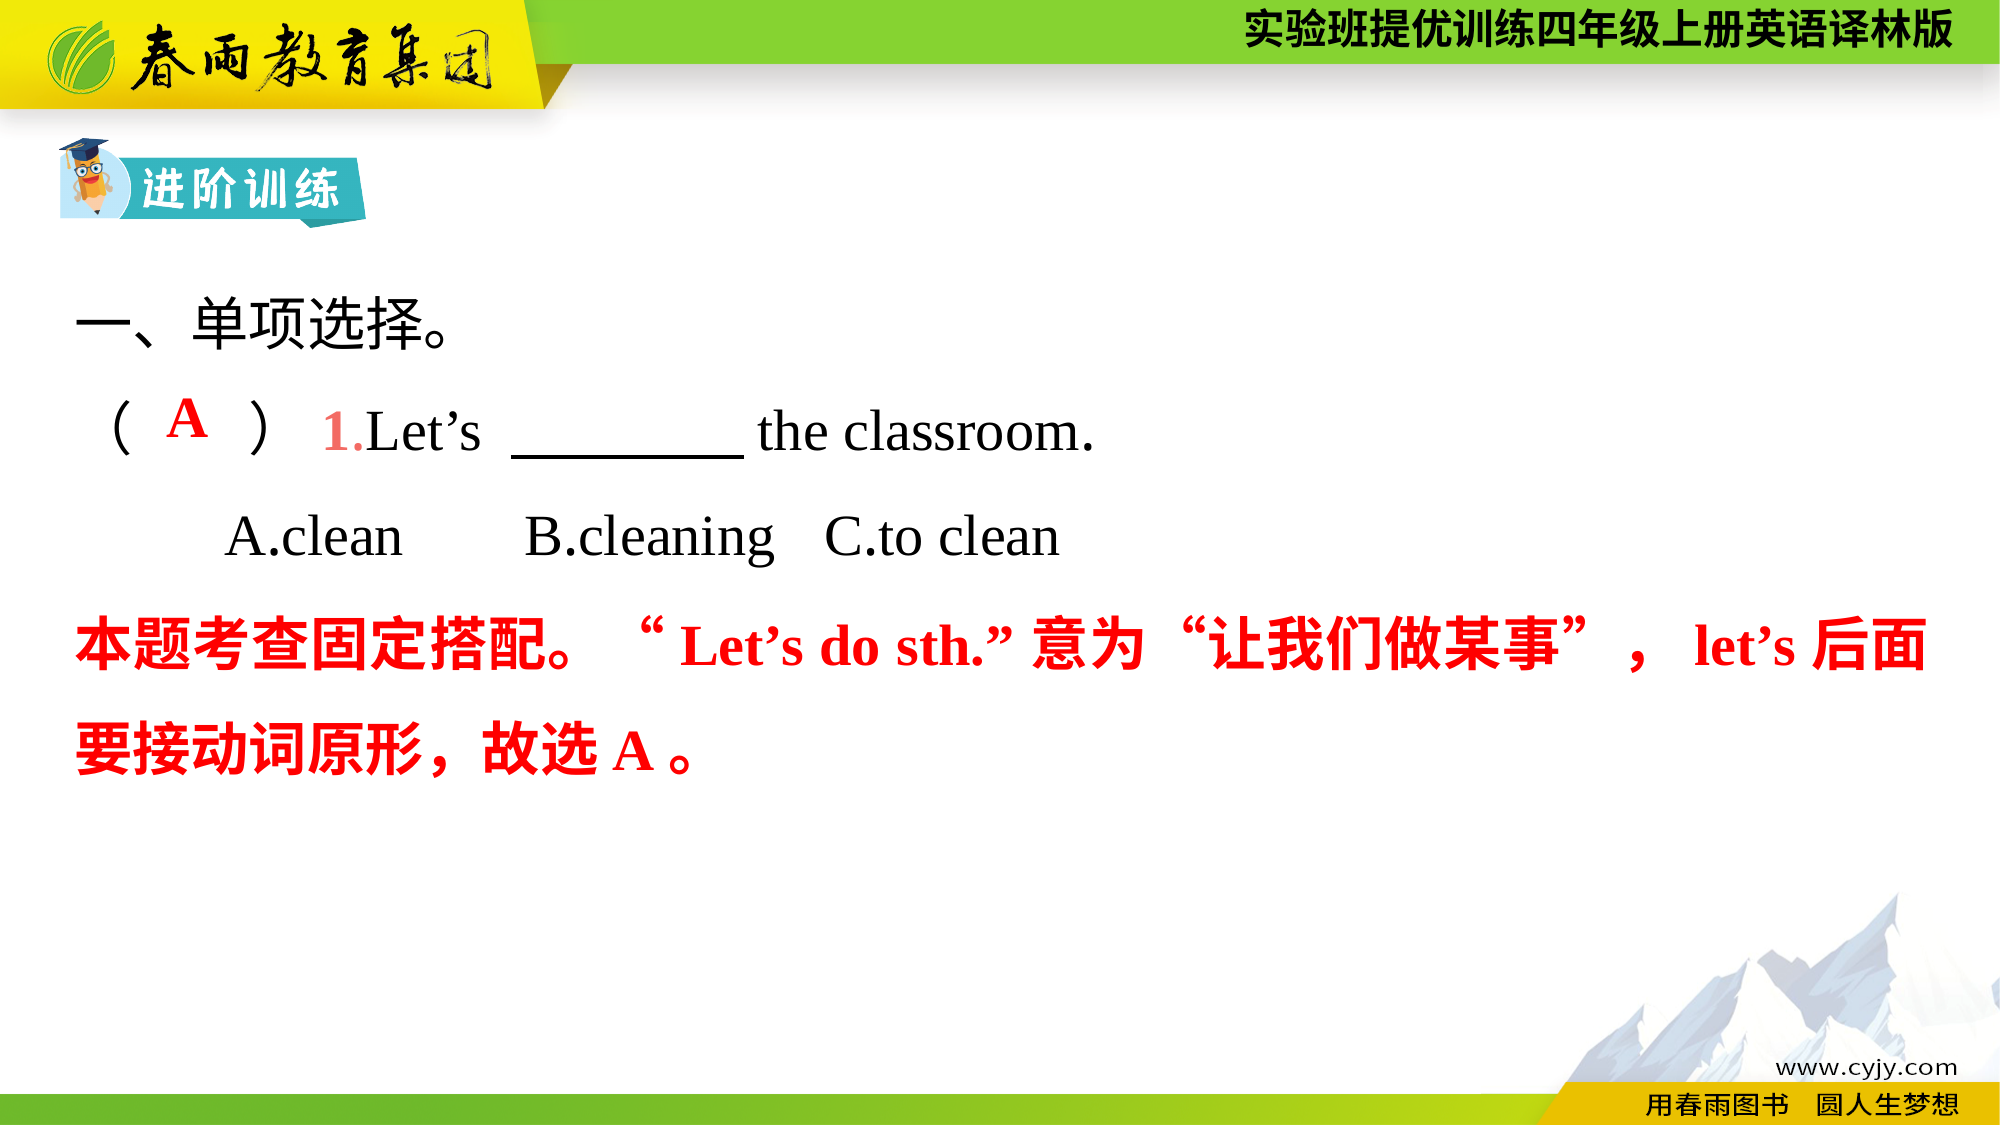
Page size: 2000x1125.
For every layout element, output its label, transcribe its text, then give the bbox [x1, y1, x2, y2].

list 一、单项选择。 （ ）1.Let’s the classroom. A.clean B.cleaning C.to clean [59, 244, 1944, 564]
text_box A [151, 371, 224, 457]
picture [0, 0, 2000, 1125]
text_box 本题考查固定搭配。“Let’s do sth.”意为“让我们做某事”，let’s后面要接动词原形，故选A。 [59, 564, 1944, 790]
